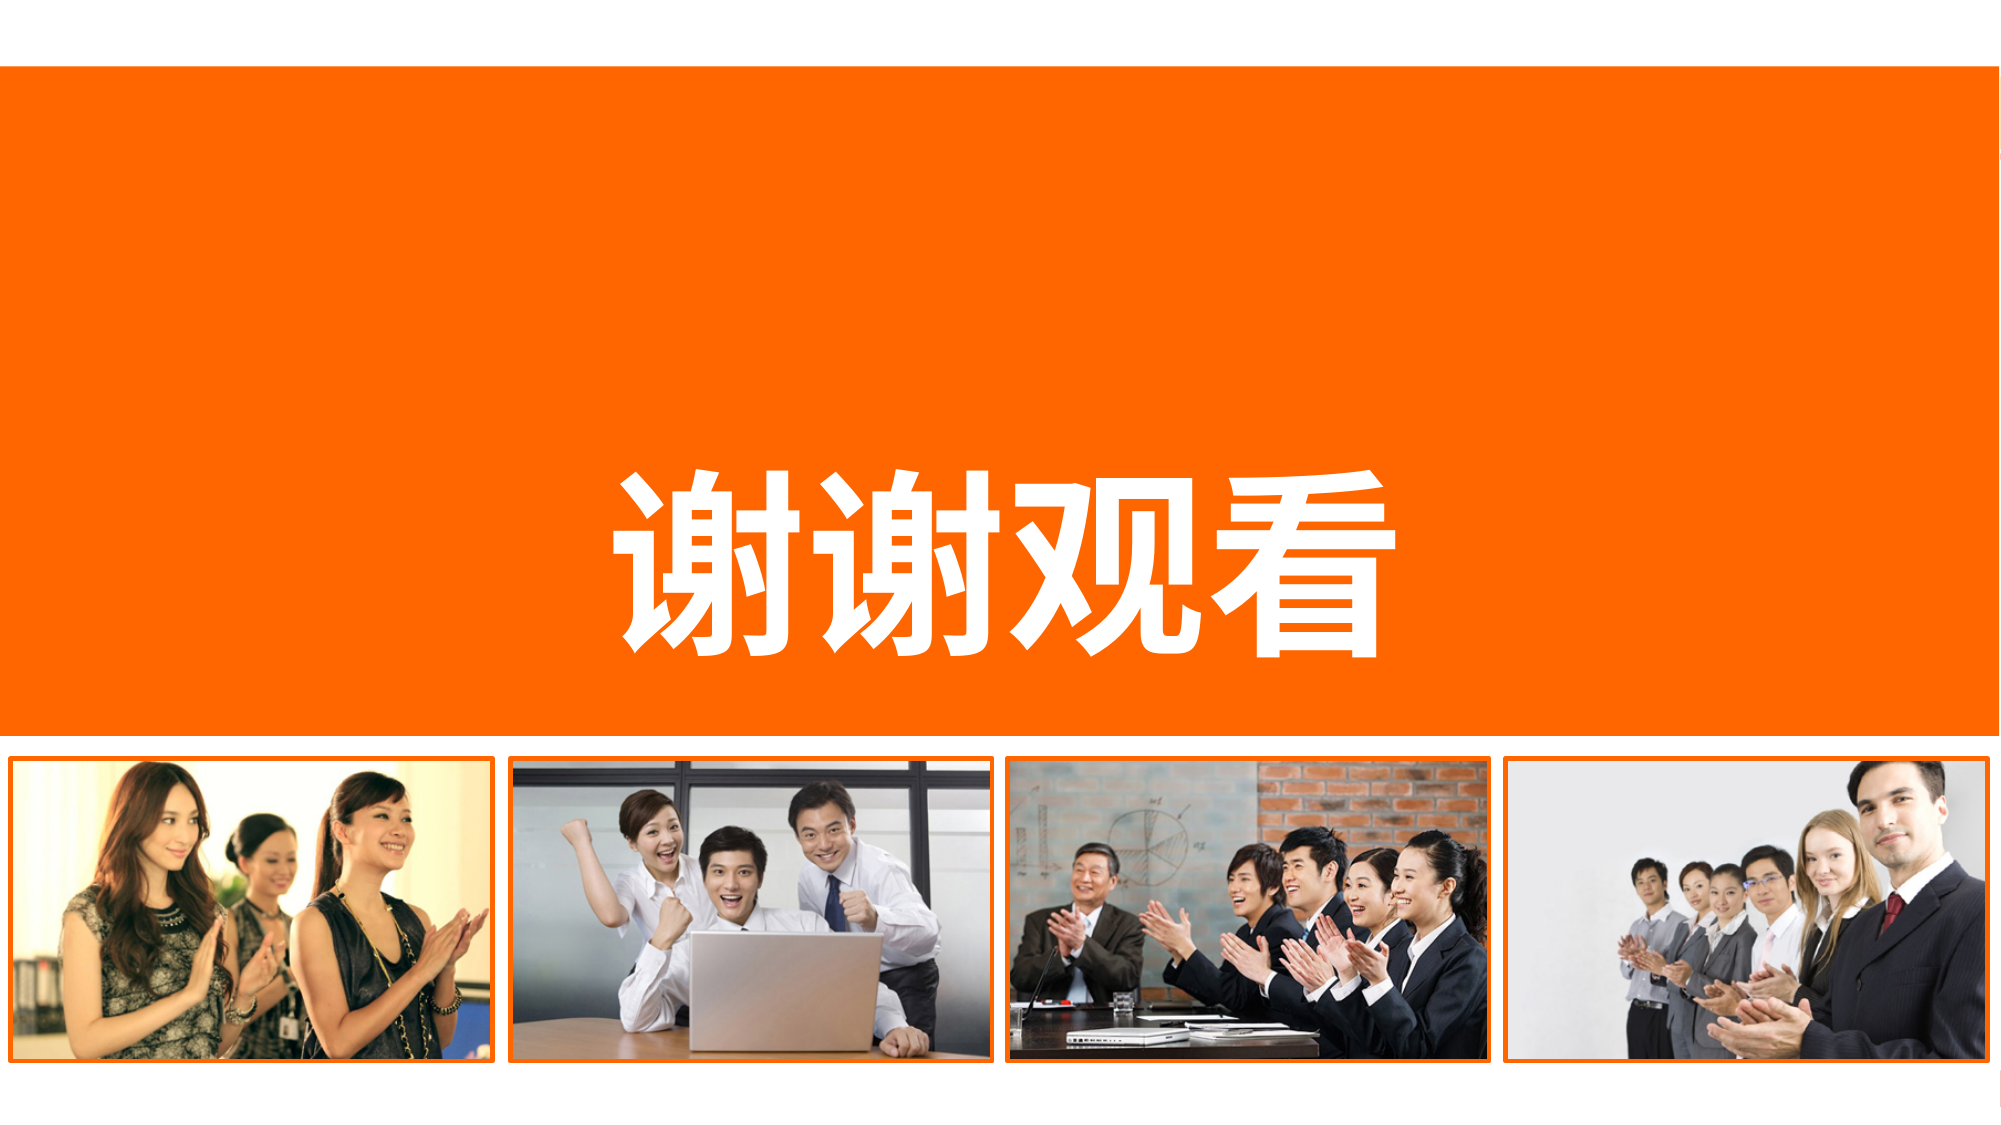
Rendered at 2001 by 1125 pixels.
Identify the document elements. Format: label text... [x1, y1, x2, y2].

text_box [0, 64, 2001, 738]
picture [12, 760, 491, 1060]
picture [1009, 760, 1487, 1060]
text_box 谢谢观看 [591, 432, 1422, 688]
picture [1507, 760, 1986, 1060]
picture [512, 760, 990, 1060]
